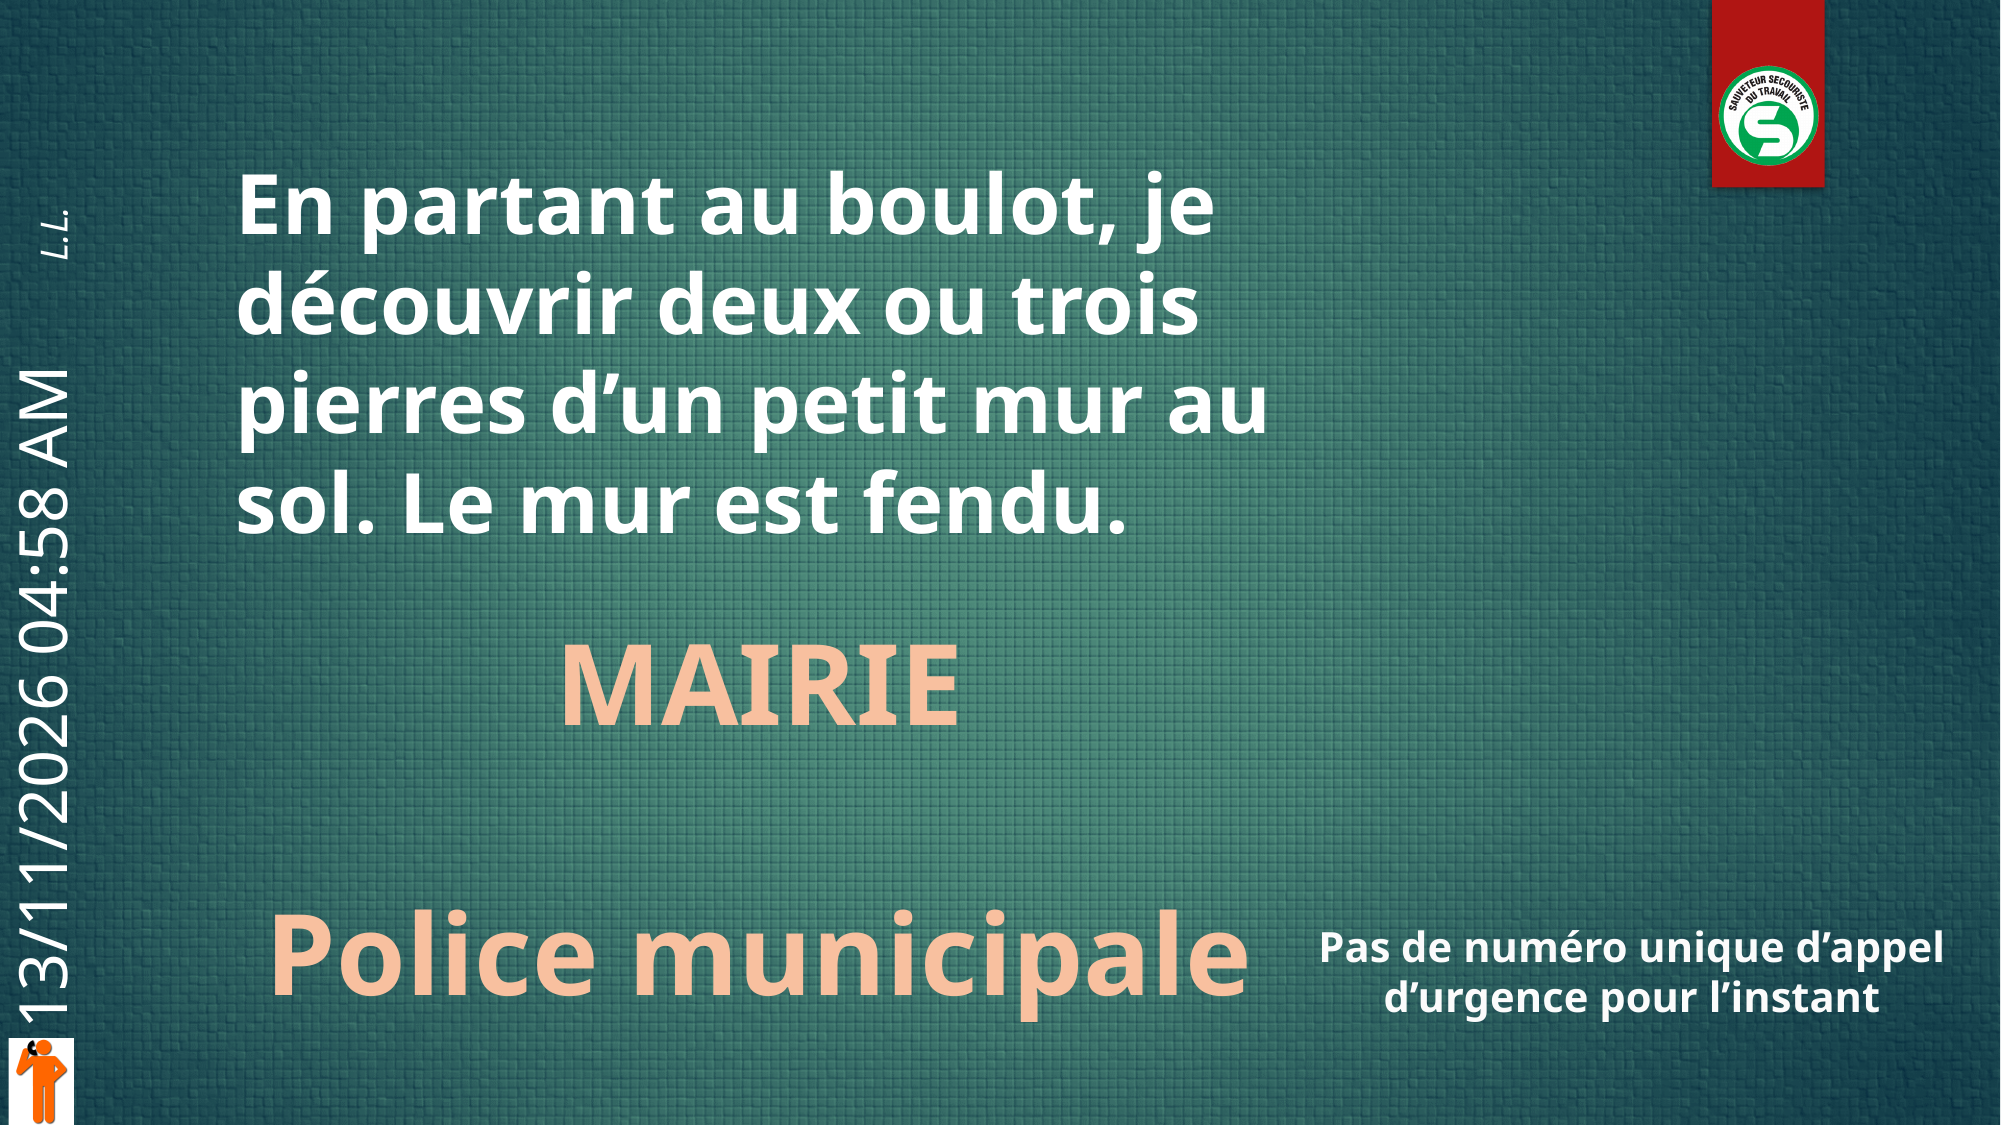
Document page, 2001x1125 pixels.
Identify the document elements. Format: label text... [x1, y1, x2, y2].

text_box En partant au boulot, je découvrir deux ou trois pierres d’un petit mur au sol. Le mur est fendu. [221, 143, 1438, 559]
picture [1718, 65, 1819, 166]
picture [8, 1038, 74, 1125]
text_box MAIRIE Police municipale [250, 605, 1269, 1026]
text_box Pas de numéro unique d’appel d’urgence pour l’instant [1293, 913, 1971, 1029]
